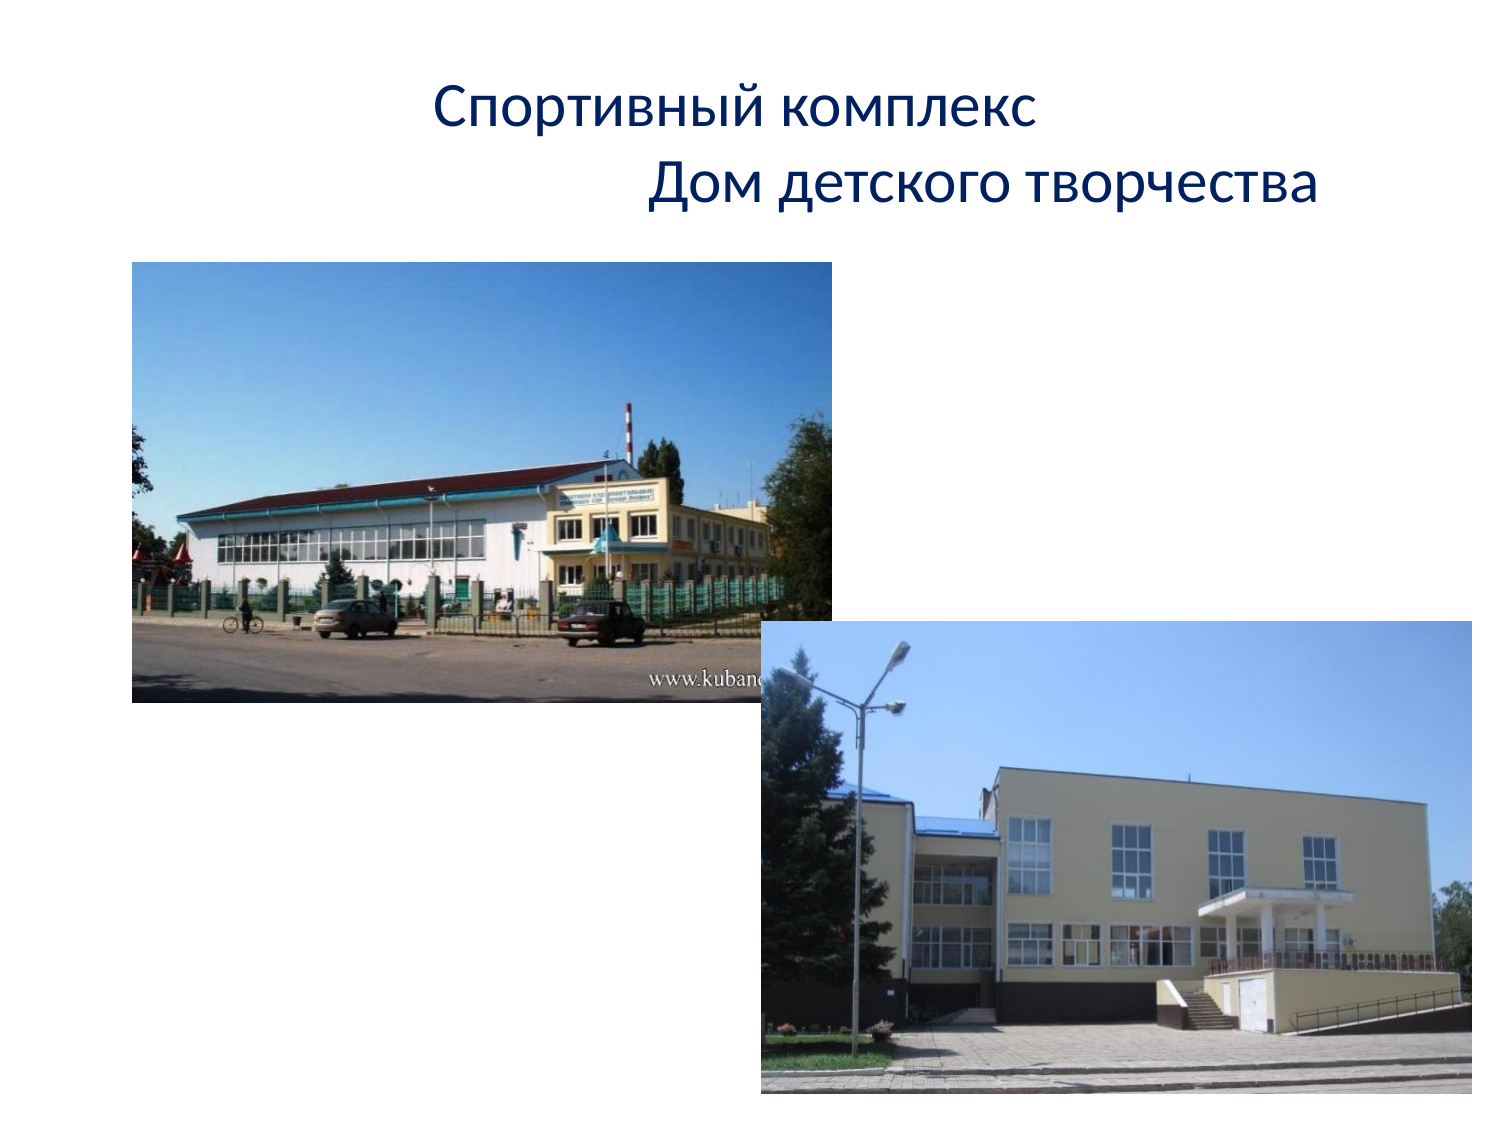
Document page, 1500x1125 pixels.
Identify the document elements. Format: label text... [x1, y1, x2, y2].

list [132, 262, 833, 704]
title Спортивный комплекс Дом детского творчества [75, 45, 1425, 233]
picture [761, 620, 1472, 1094]
